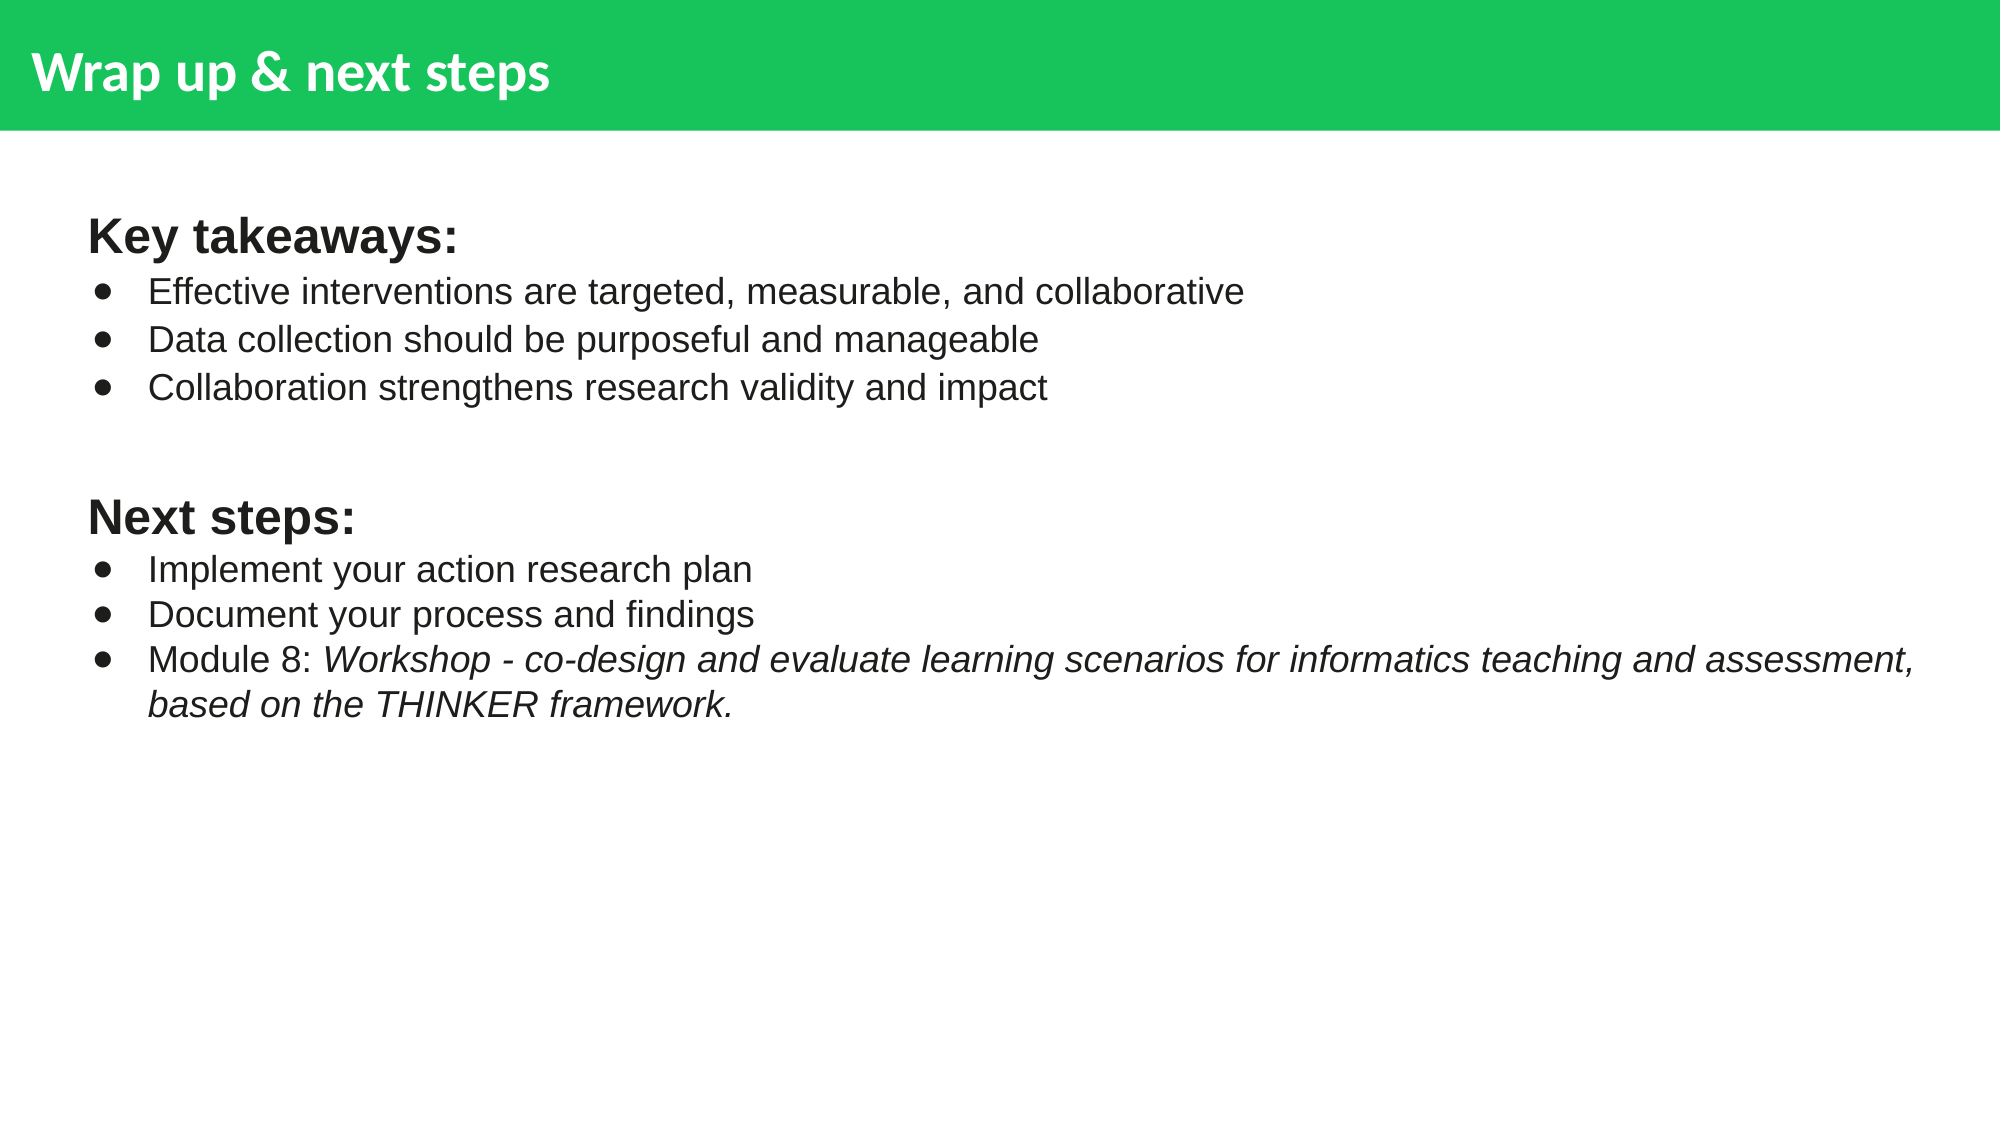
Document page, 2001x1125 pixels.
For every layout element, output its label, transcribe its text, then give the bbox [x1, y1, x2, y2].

text_box Key takeaways: Effective interventions are targeted, measurable, and collaborative Data collection should be purposeful and manageable Collaboration strengthens research validity and impact Next steps: Implement your action research plan Document your process and findings Module 8: Workshop - co-design and evaluate learning scenarios for informatics teaching and assessment, based on the THINKER framework. [57, 188, 1943, 1054]
title Wrap up & next steps [16, 13, 1976, 131]
